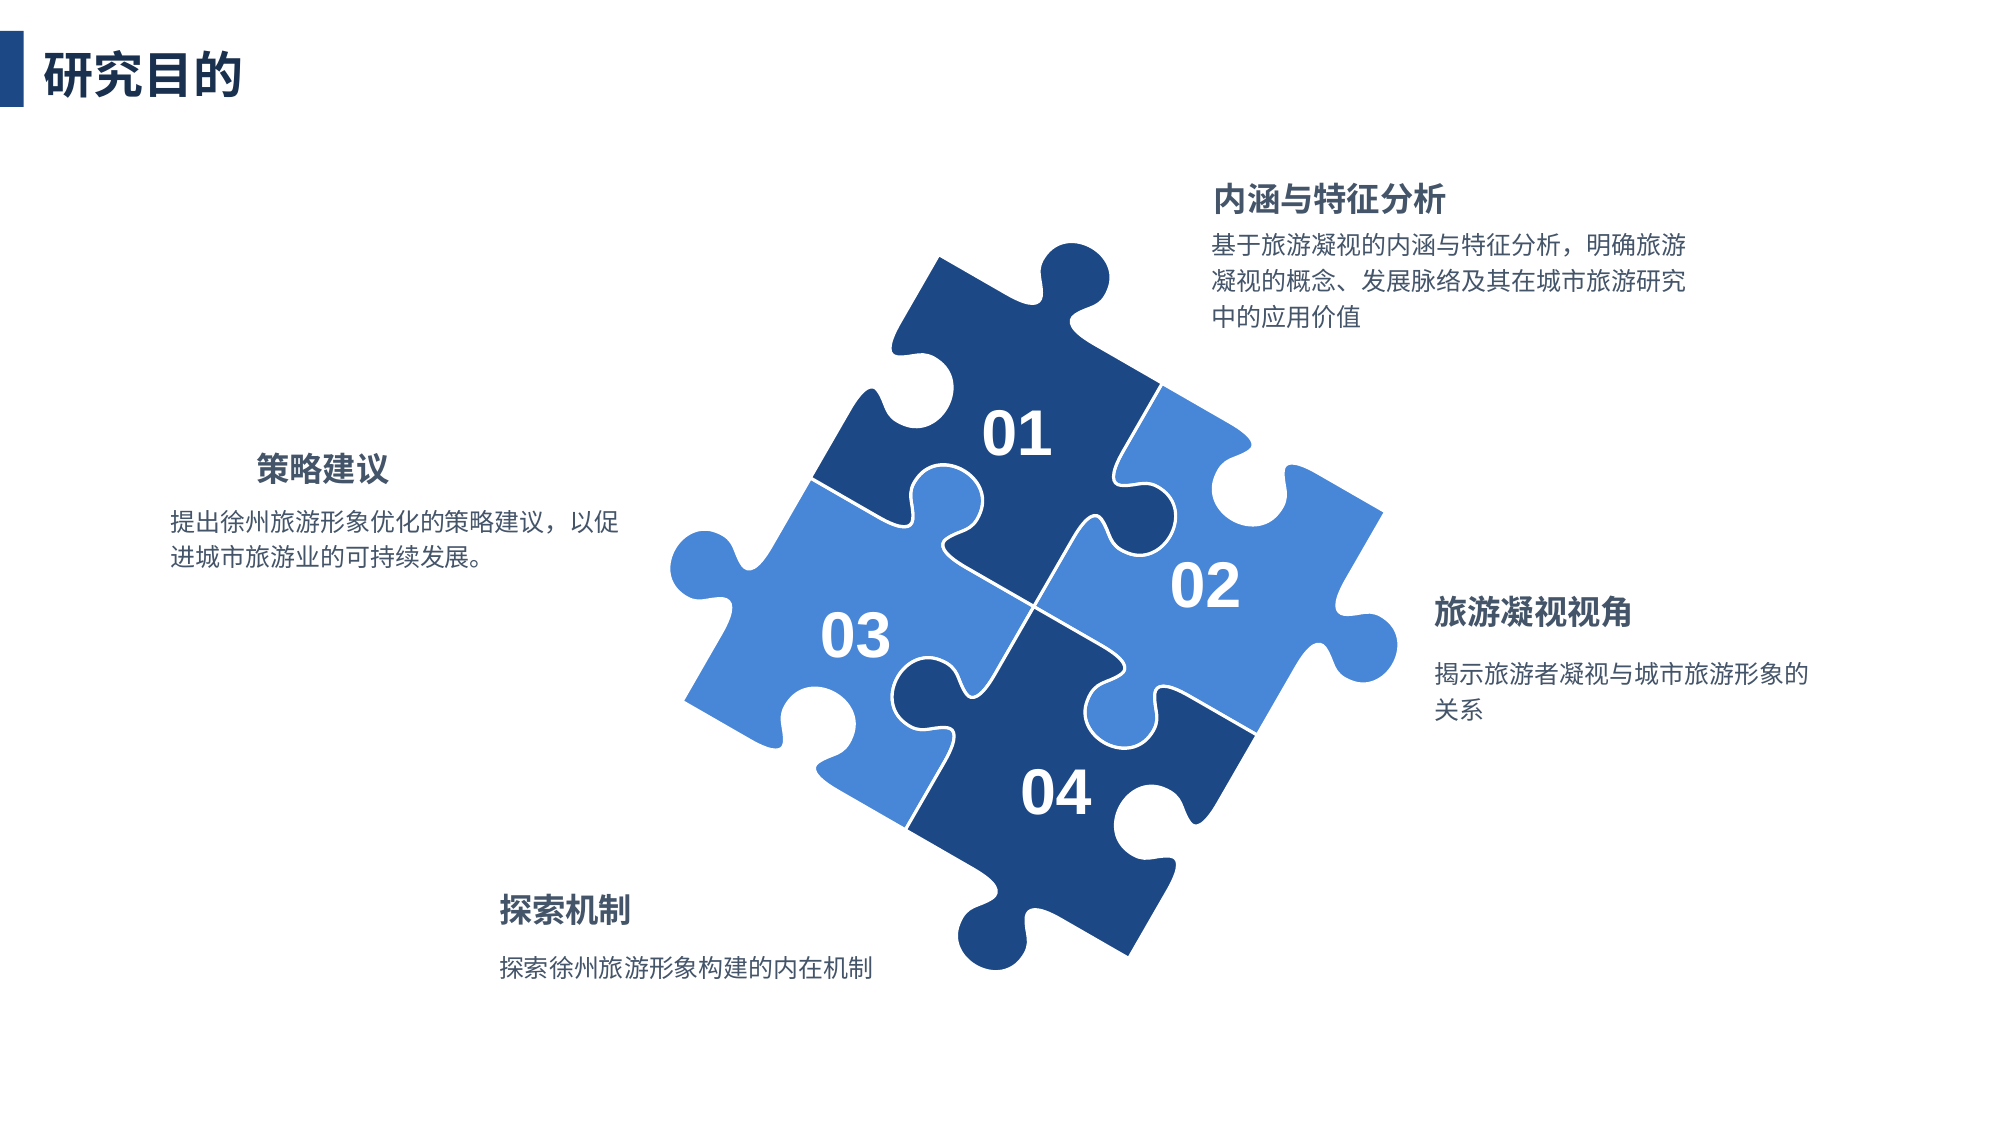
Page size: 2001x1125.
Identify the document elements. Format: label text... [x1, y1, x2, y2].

text_box 旅游凝视视角 [1434, 591, 1755, 632]
text_box [1035, 383, 1399, 748]
text_box 探索机制 [499, 889, 820, 929]
text_box [668, 465, 1033, 830]
text_box 研究目的 [28, 36, 714, 111]
text_box 01 [981, 390, 1053, 469]
text_box 策略建议 [256, 447, 577, 488]
text_box 提出徐州旅游形象优化的策略建议，以促进城市旅游业的可持续发展。 [170, 500, 639, 613]
text_box 基于旅游凝视的内涵与特征分析，明确旅游凝视的概念、发展脉络及其在城市旅游研究中的应用价值 [1211, 223, 1695, 332]
text_box [810, 241, 1176, 606]
text_box 内涵与特征分析 [1214, 178, 1535, 219]
text_box 揭示旅游者凝视与城市旅游形象的关系 [1434, 652, 1818, 725]
text_box [892, 606, 1258, 972]
text_box 02 [1169, 542, 1242, 621]
text_box 03 [819, 592, 892, 671]
text_box [0, 30, 24, 107]
text_box 04 [1019, 749, 1092, 828]
text_box 探索徐州旅游形象构建的内在机制 [499, 946, 882, 983]
